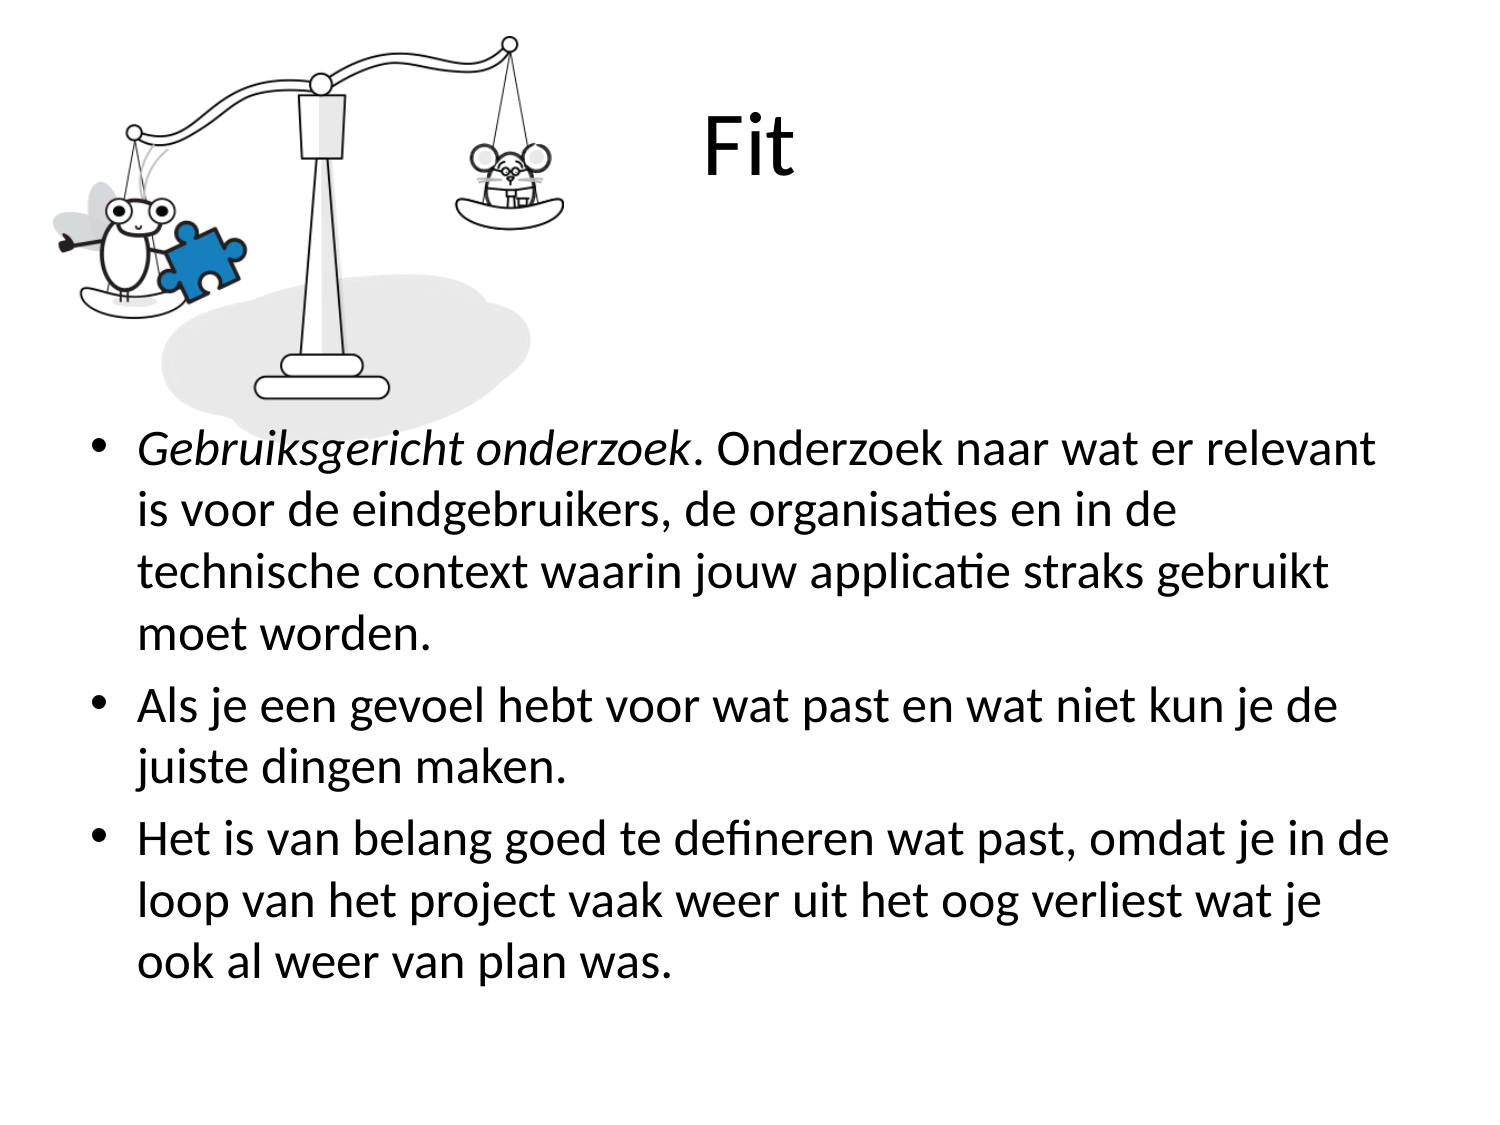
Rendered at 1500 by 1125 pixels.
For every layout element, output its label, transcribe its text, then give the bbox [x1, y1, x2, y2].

title Fit [568, 45, 1425, 233]
list Gebruiksgericht onderzoek. Onderzoek naar wat er relevant is voor de eindgebruikers, de organisaties en in de technische context waarin jouw applicatie straks gebruikt moet worden. Als je een gevoel hebt voor wat past en wat niet kun je de juiste dingen maken. Het is van belang goed te defineren wat past, omdat je in de loop van het project vaak weer uit het oog verliest wat je ook al weer van plan was. [75, 262, 1425, 1005]
picture [52, 35, 564, 445]
